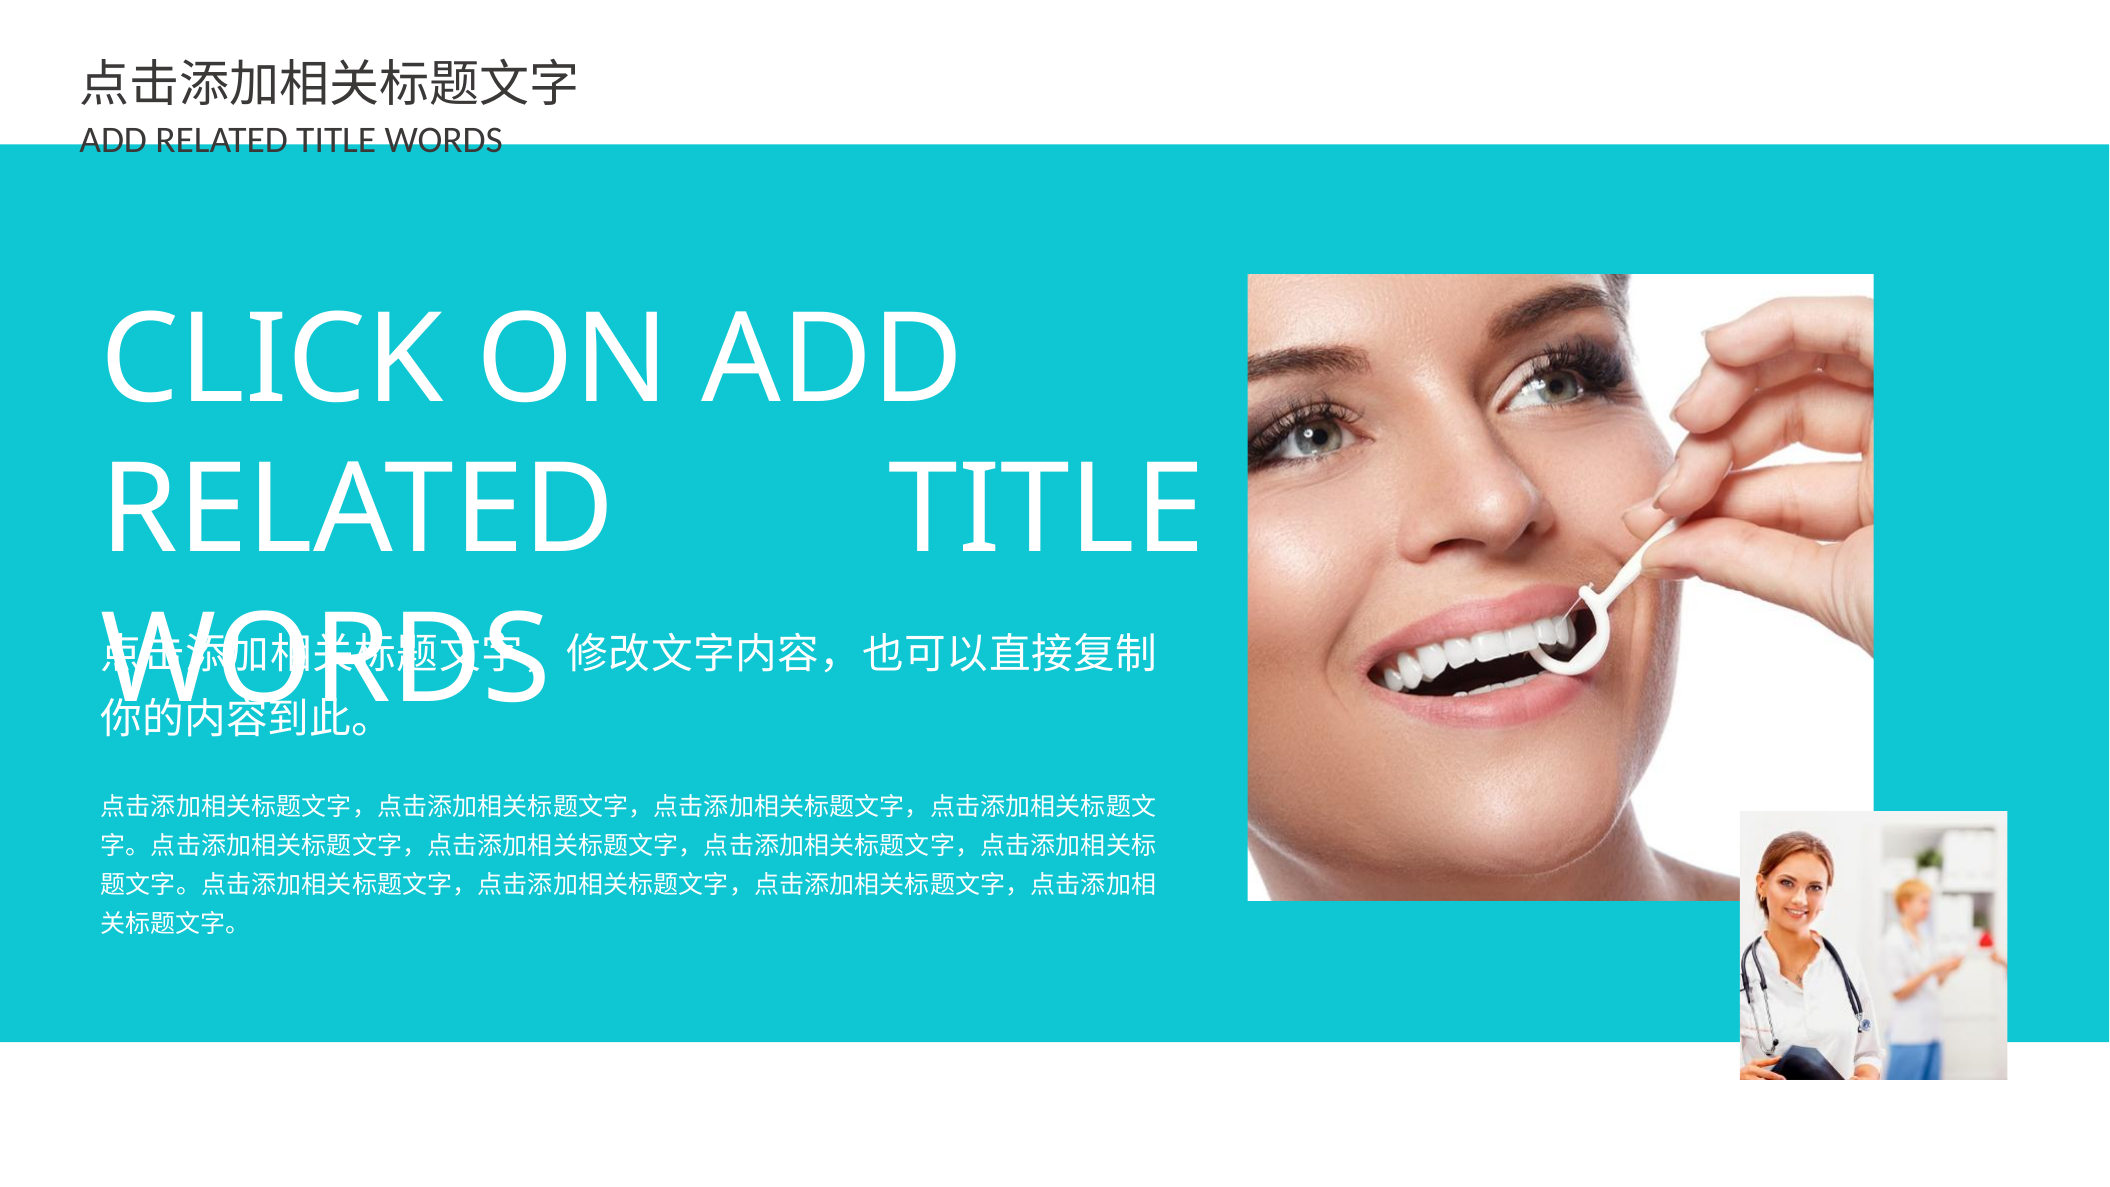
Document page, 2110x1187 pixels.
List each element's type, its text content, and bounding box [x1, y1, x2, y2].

text_box 点击添加相关标题文字，修改文字内容，也可以直接复制你的内容到此。 点击添加相关标题文字，点击添加相关标题文字，点击添加相关标题文字，点击添加相关标题文字。点击添加相关标题文字，点击添加相关标题文字，点击添加相关标题文字，点击添加相关标题文字。点击添加相关标题文字，点击添加相关标题文字，点击添加相关标题文字，点击添加相关标题文字。 [86, 604, 1173, 945]
text_box [0, 143, 2110, 1043]
text_box [1247, 273, 1875, 901]
text_box [1739, 811, 2008, 1080]
text_box 点击添加相关标题文字 [63, 43, 596, 120]
text_box ADD RELATED TITLE WORDS [63, 107, 520, 169]
text_box CLICK ON ADD RELATED TITLE WORDS [86, 269, 1220, 734]
